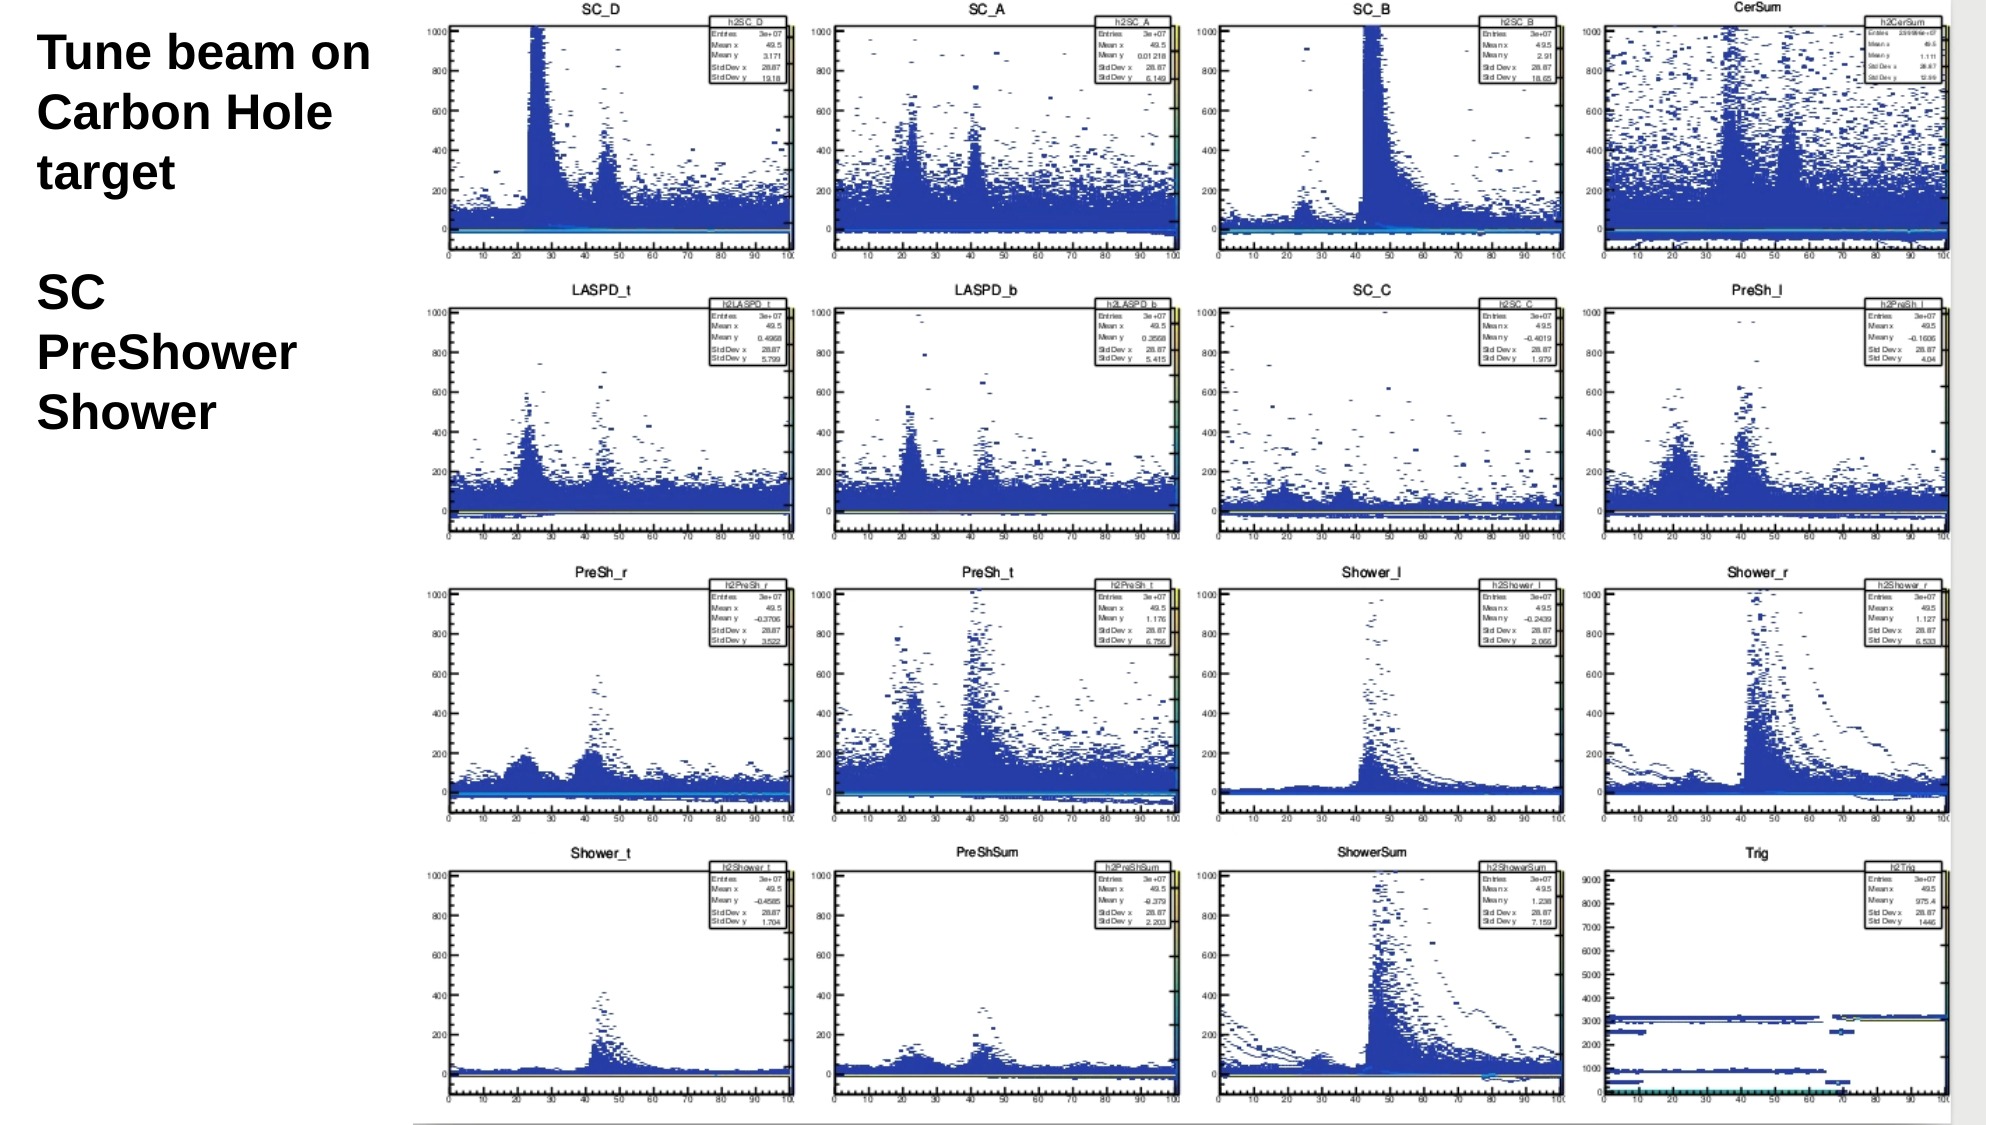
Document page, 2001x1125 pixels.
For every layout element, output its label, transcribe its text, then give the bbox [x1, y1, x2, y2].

text_box Tune beam on Carbon Hole target SC PreShower Shower [23, 13, 413, 621]
picture [413, 0, 1986, 1125]
